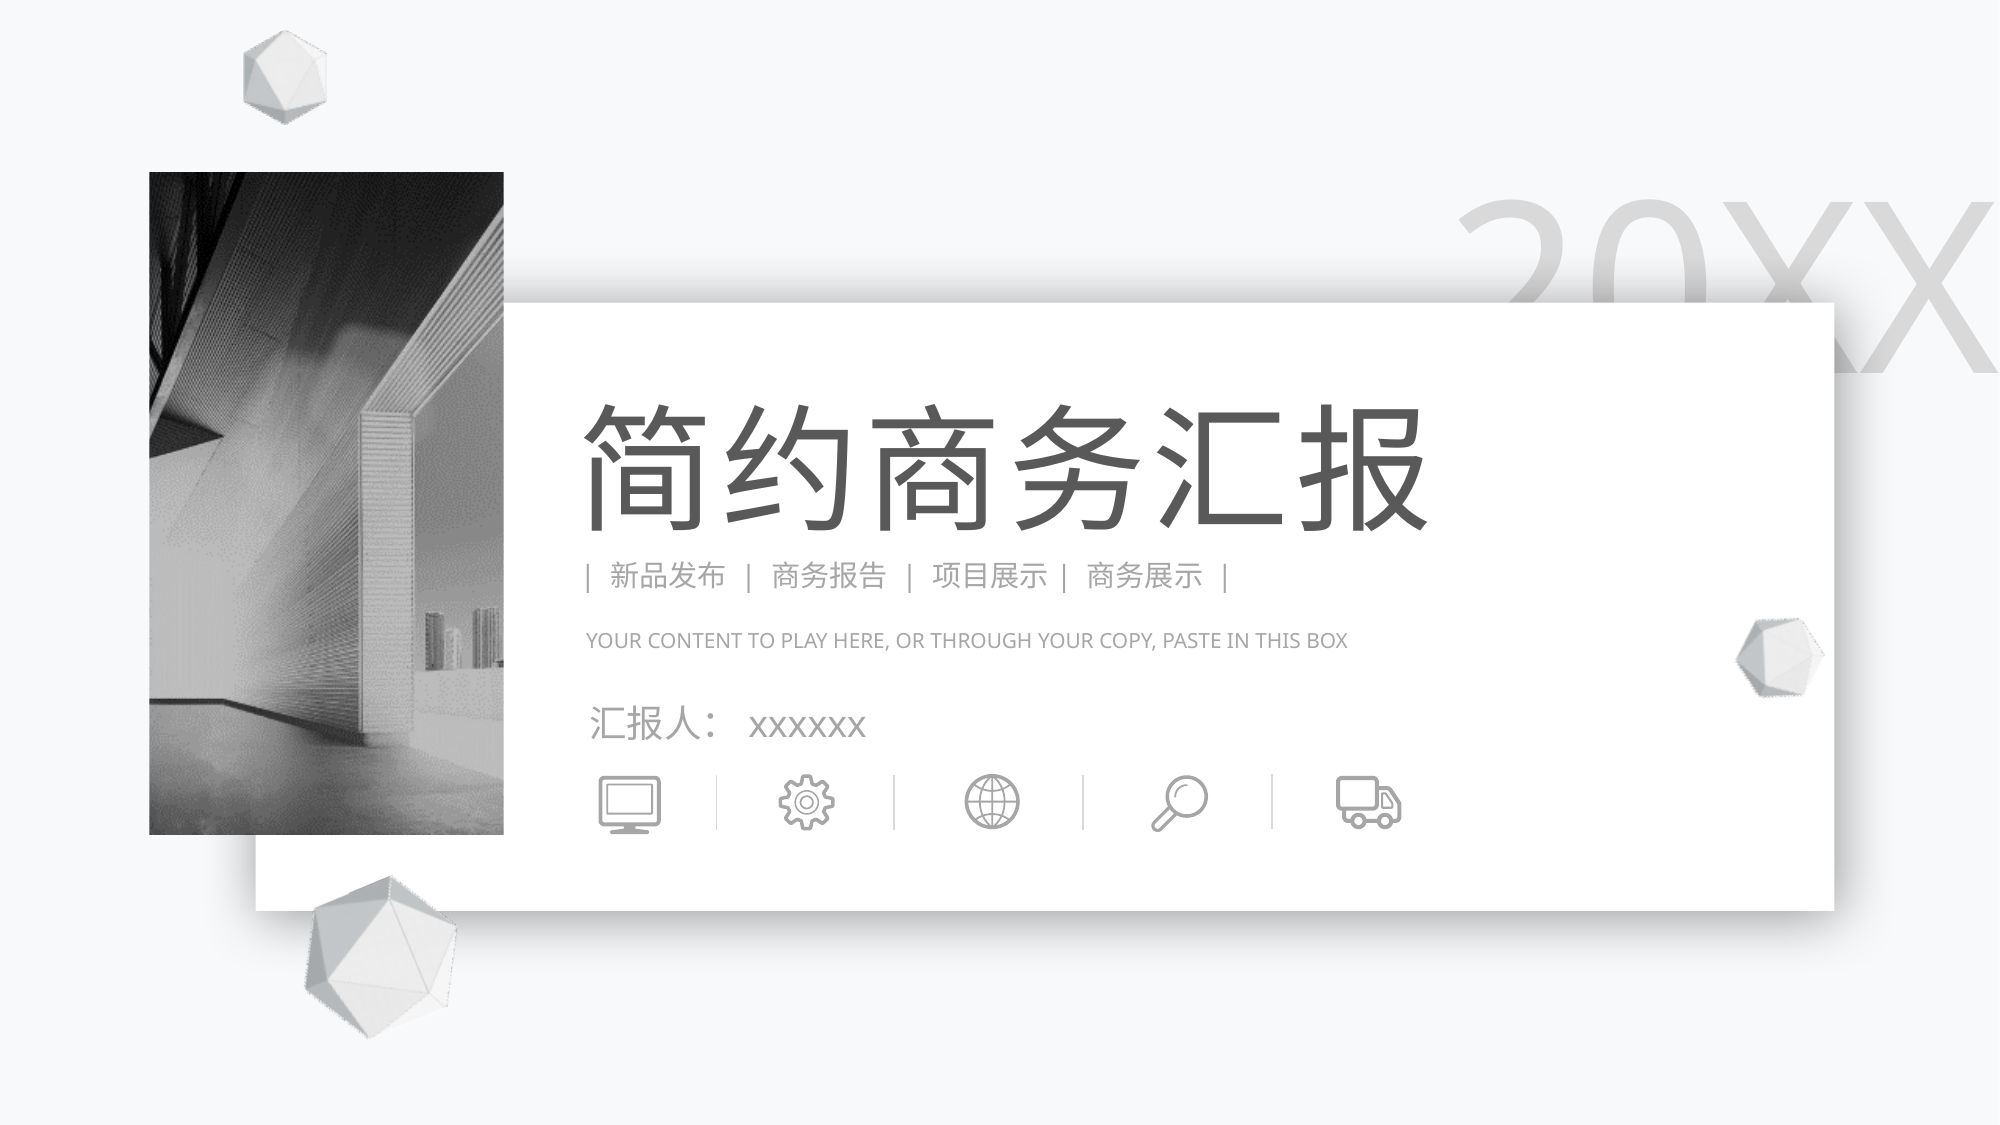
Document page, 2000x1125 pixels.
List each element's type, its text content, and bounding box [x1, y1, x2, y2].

text_box [254, 301, 1836, 913]
picture [243, 30, 327, 126]
picture [1726, 602, 1834, 714]
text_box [1151, 775, 1209, 833]
text_box YOUR CONTENT TO PLAY HERE, OR THROUGH YOUR COPY, PASTE IN THIS BOX [571, 609, 1378, 672]
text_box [1335, 775, 1402, 830]
text_box [964, 774, 1020, 830]
text_box 20XX [1430, 127, 2000, 430]
text_box | 新品发布 | 商务报告 | 项目展示| 商务展示 | [565, 549, 1426, 600]
text_box 汇报人：xxxxxx [574, 692, 882, 753]
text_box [598, 775, 661, 835]
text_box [778, 774, 835, 831]
text_box [147, 171, 506, 836]
picture [278, 860, 484, 1055]
text_box 简约商务汇报 [562, 375, 1981, 556]
